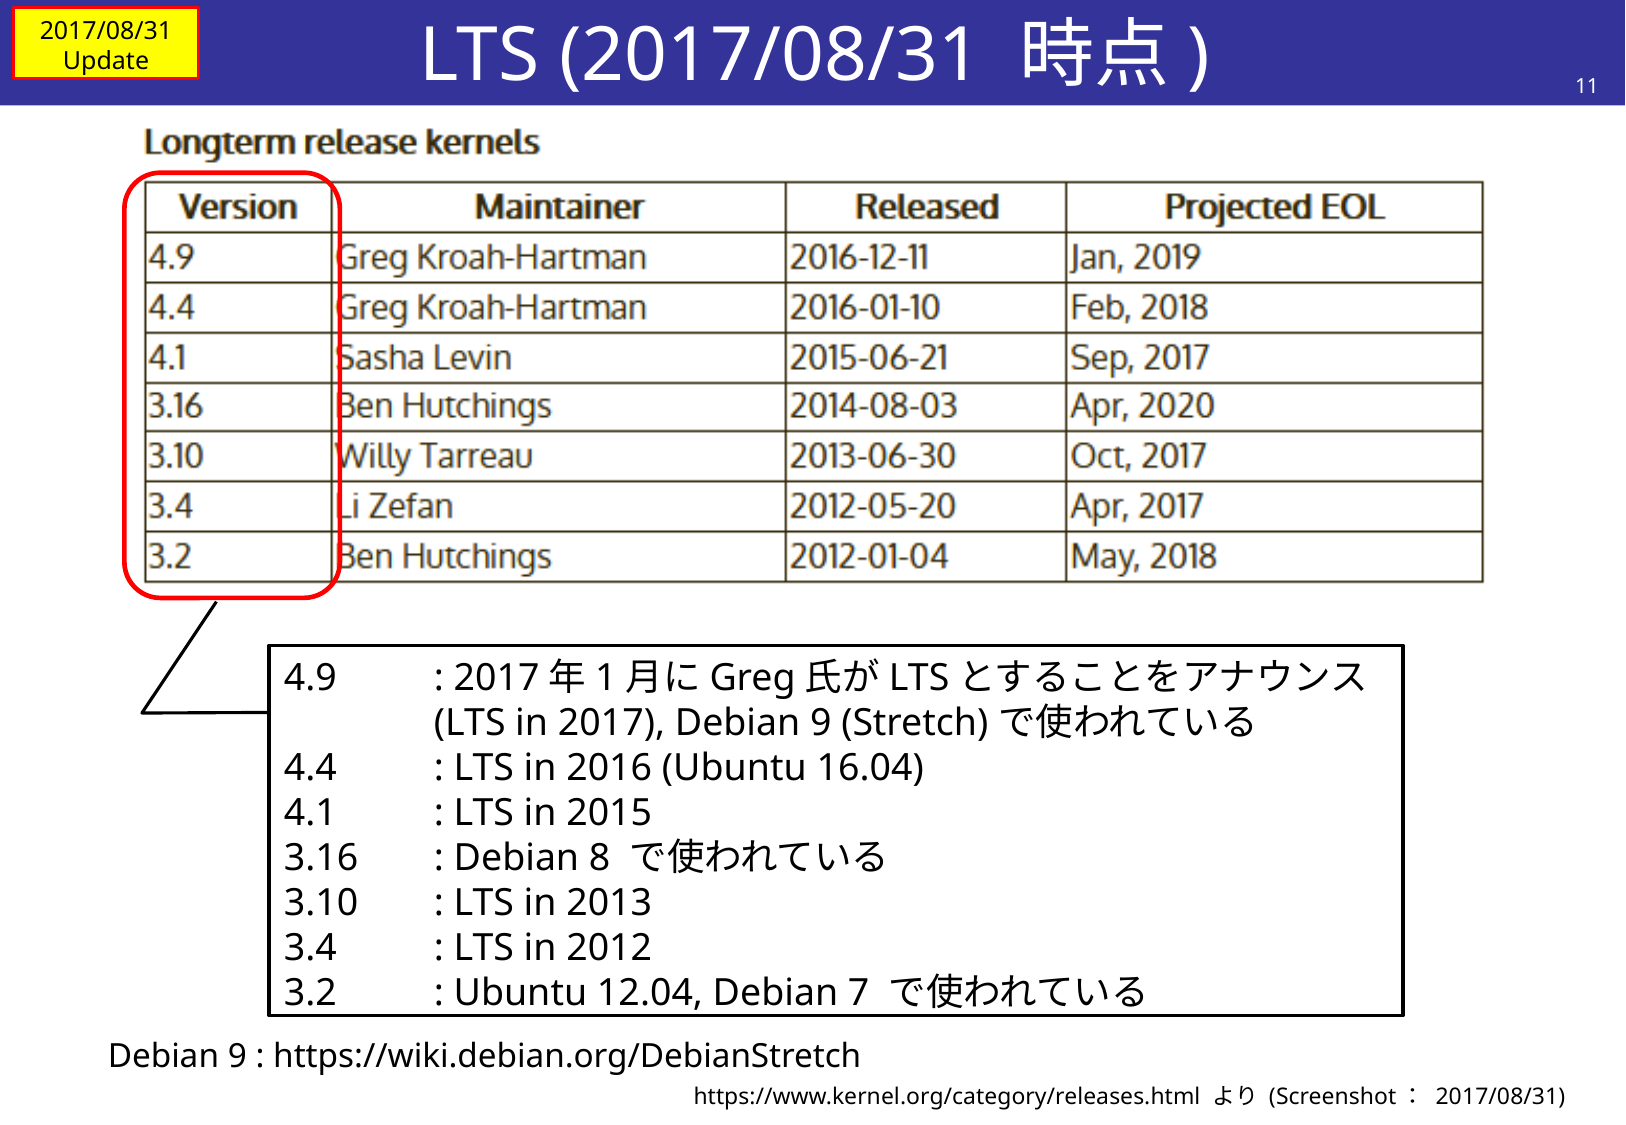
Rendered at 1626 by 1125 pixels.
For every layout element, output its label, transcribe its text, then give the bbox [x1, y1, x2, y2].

slide_number 11 [1522, 65, 1614, 105]
text_box 2017/08/31 Update [13, 7, 199, 79]
text_box https://www.kernel.org/category/releases.html より (Screenshot： 2017/08/31) [678, 1074, 1581, 1117]
picture [124, 120, 1501, 599]
text_box Debian 9 : https://wiki.debian.org/DebianStretch [93, 1026, 878, 1082]
text_box 4.9 : 2017年1月にGreg氏がLTSとすることをアナウンス (LTS in 2017), Debian 9 (Stretch)で使われている 4.4 : LTS in 2016 (Ubuntu 16.04) 4.1 : LTS in 2015 3.16 : Debian 8 で使われている 3.10 : LTS in 2013 3.4 : LTS in 2012 3.2 : Ubuntu 12.04, Debian 7 で使われている [269, 645, 1404, 1016]
title LTS (2017/08/31 時点) [83, 0, 1546, 102]
